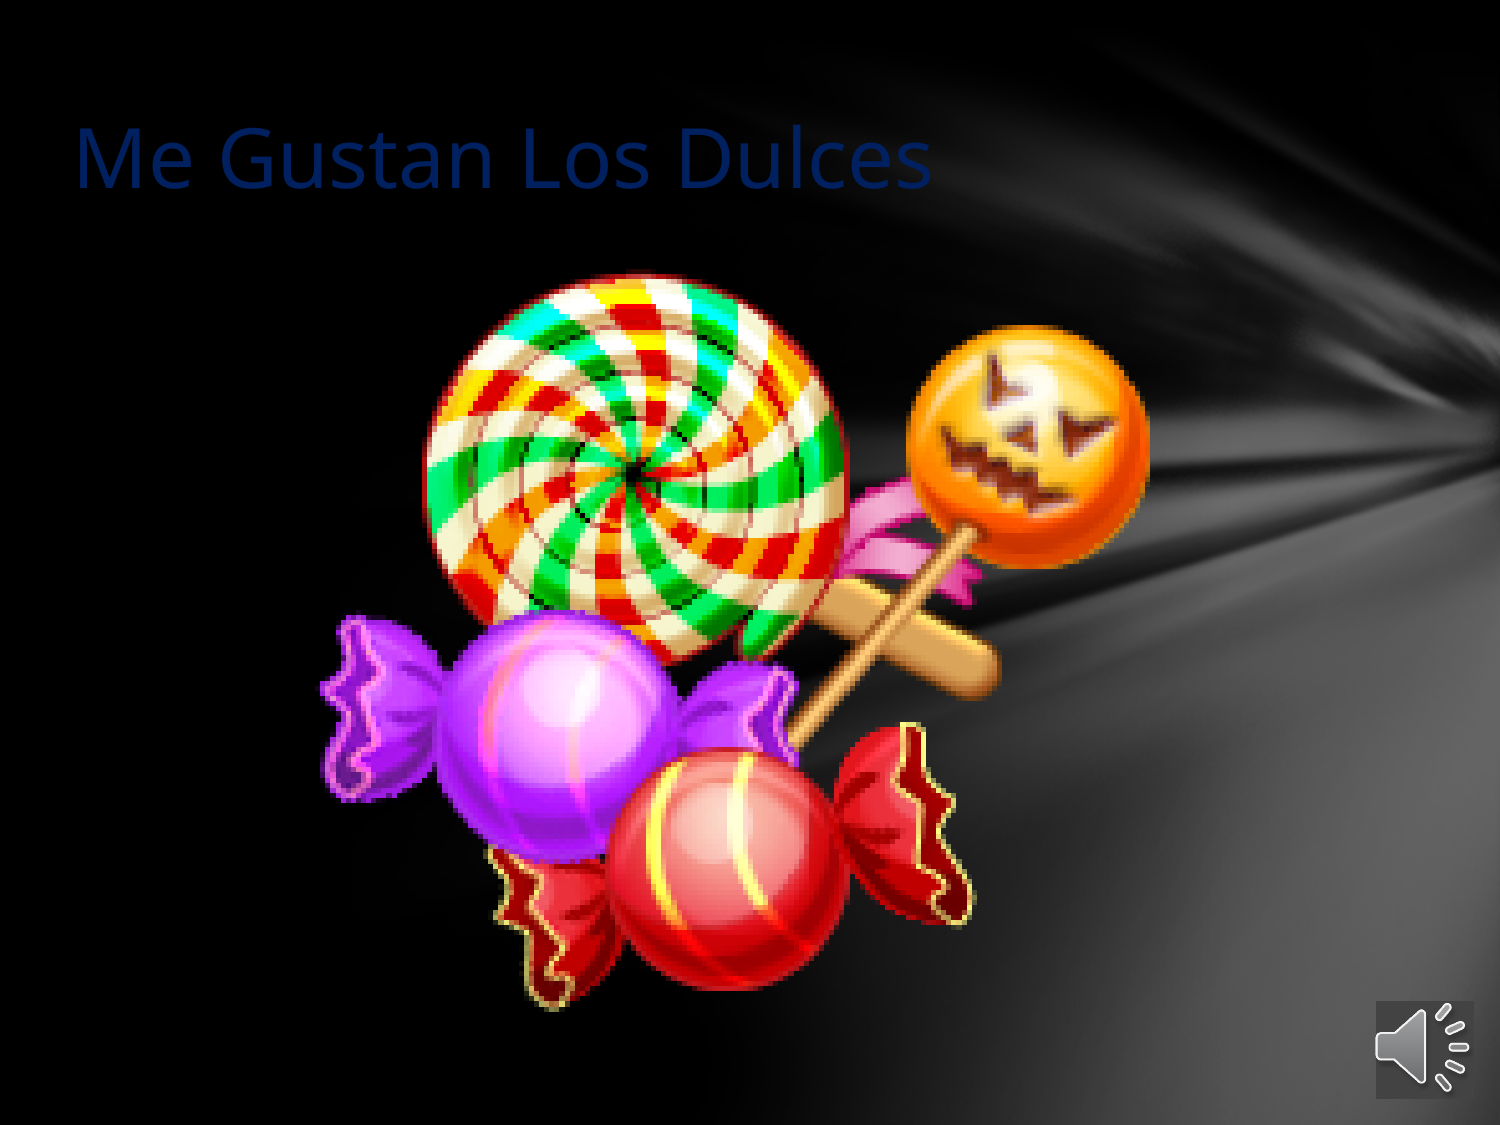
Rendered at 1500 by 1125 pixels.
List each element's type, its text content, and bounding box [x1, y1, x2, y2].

title Me Gustan Los Dulces [57, 37, 1318, 213]
picture [1374, 999, 1476, 1101]
picture [274, 203, 1191, 1120]
